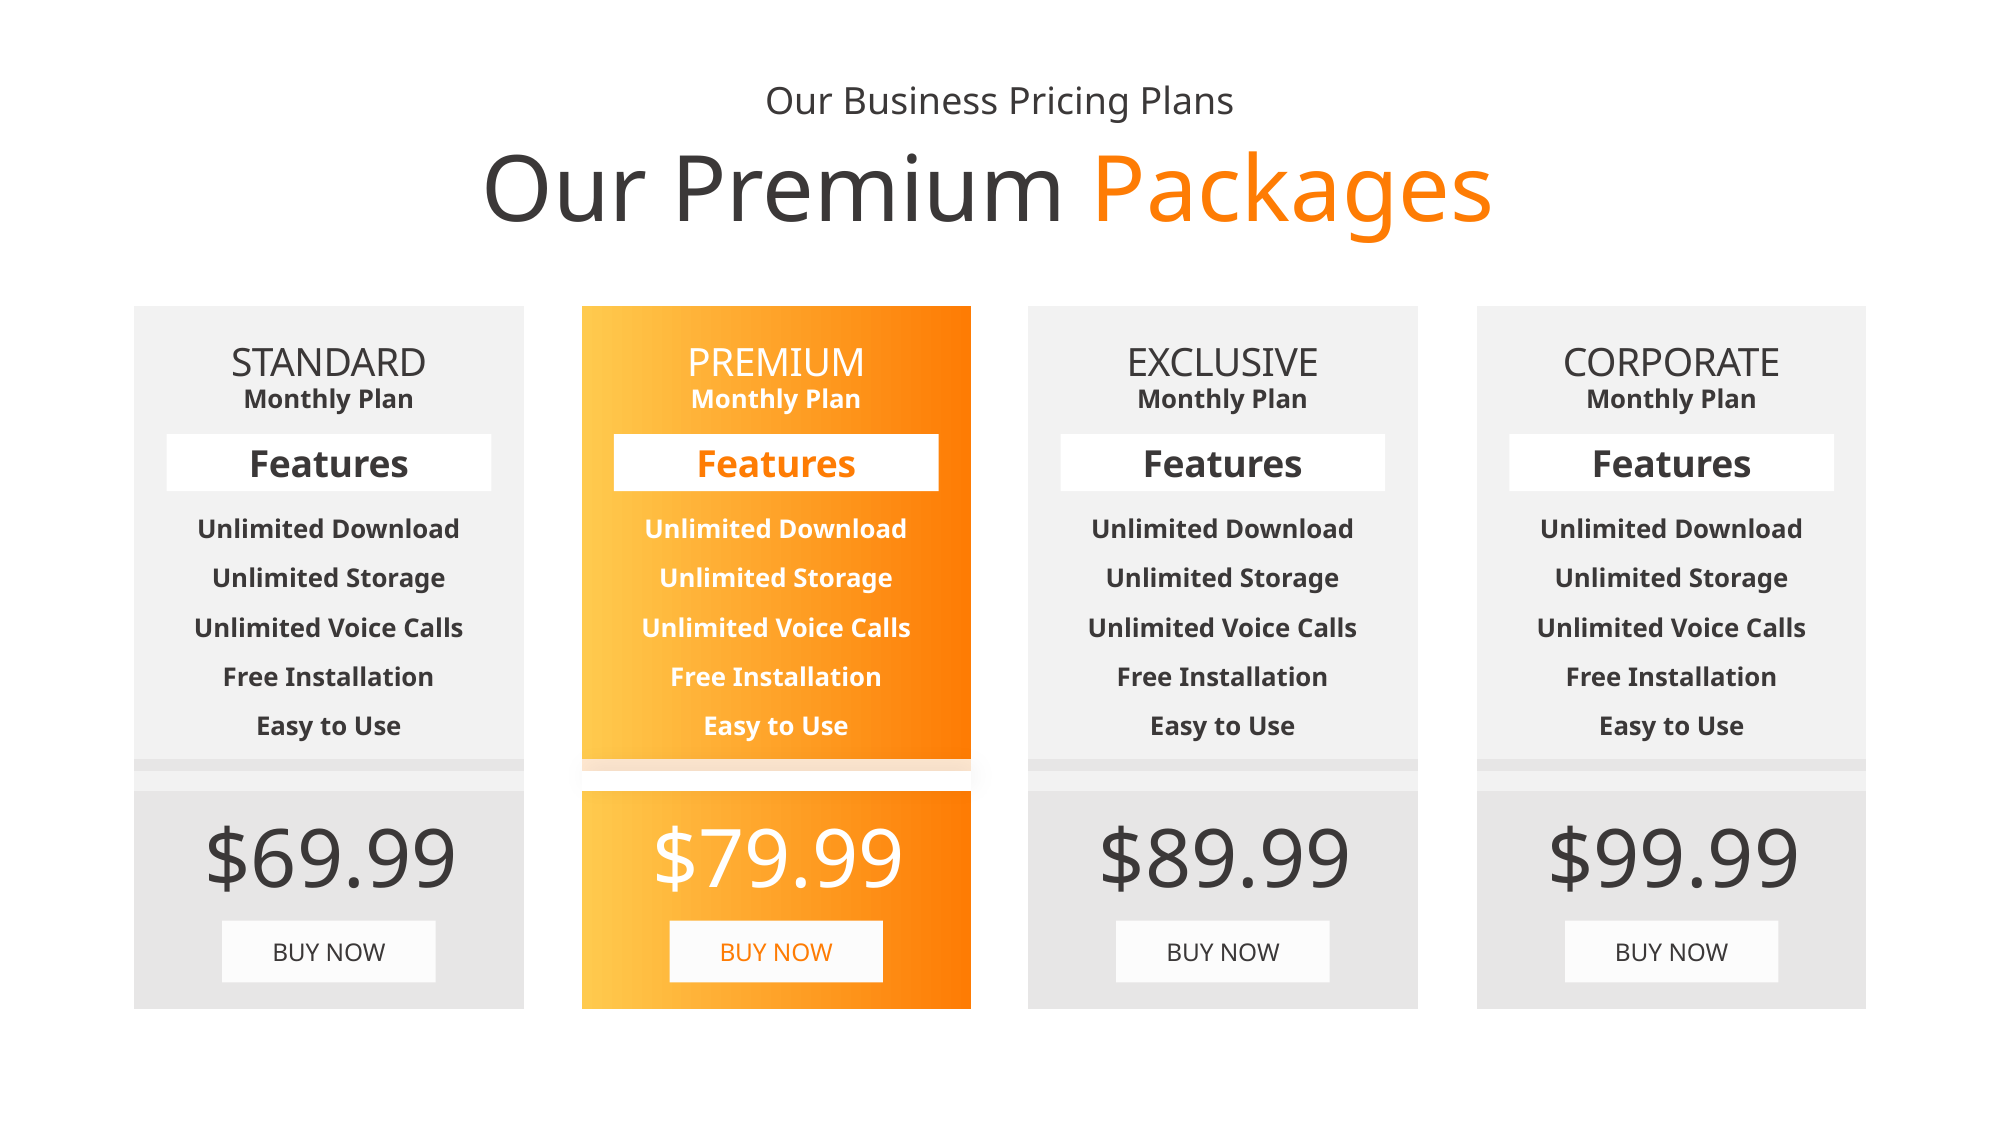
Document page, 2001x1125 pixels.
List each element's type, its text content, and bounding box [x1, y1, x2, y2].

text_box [1028, 306, 1418, 1009]
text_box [134, 306, 524, 1009]
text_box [1476, 306, 1867, 1009]
text_box Our Business Pricing Plans [718, 70, 1282, 130]
text_box Our Premium Packages [389, 122, 1611, 248]
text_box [581, 306, 972, 1009]
